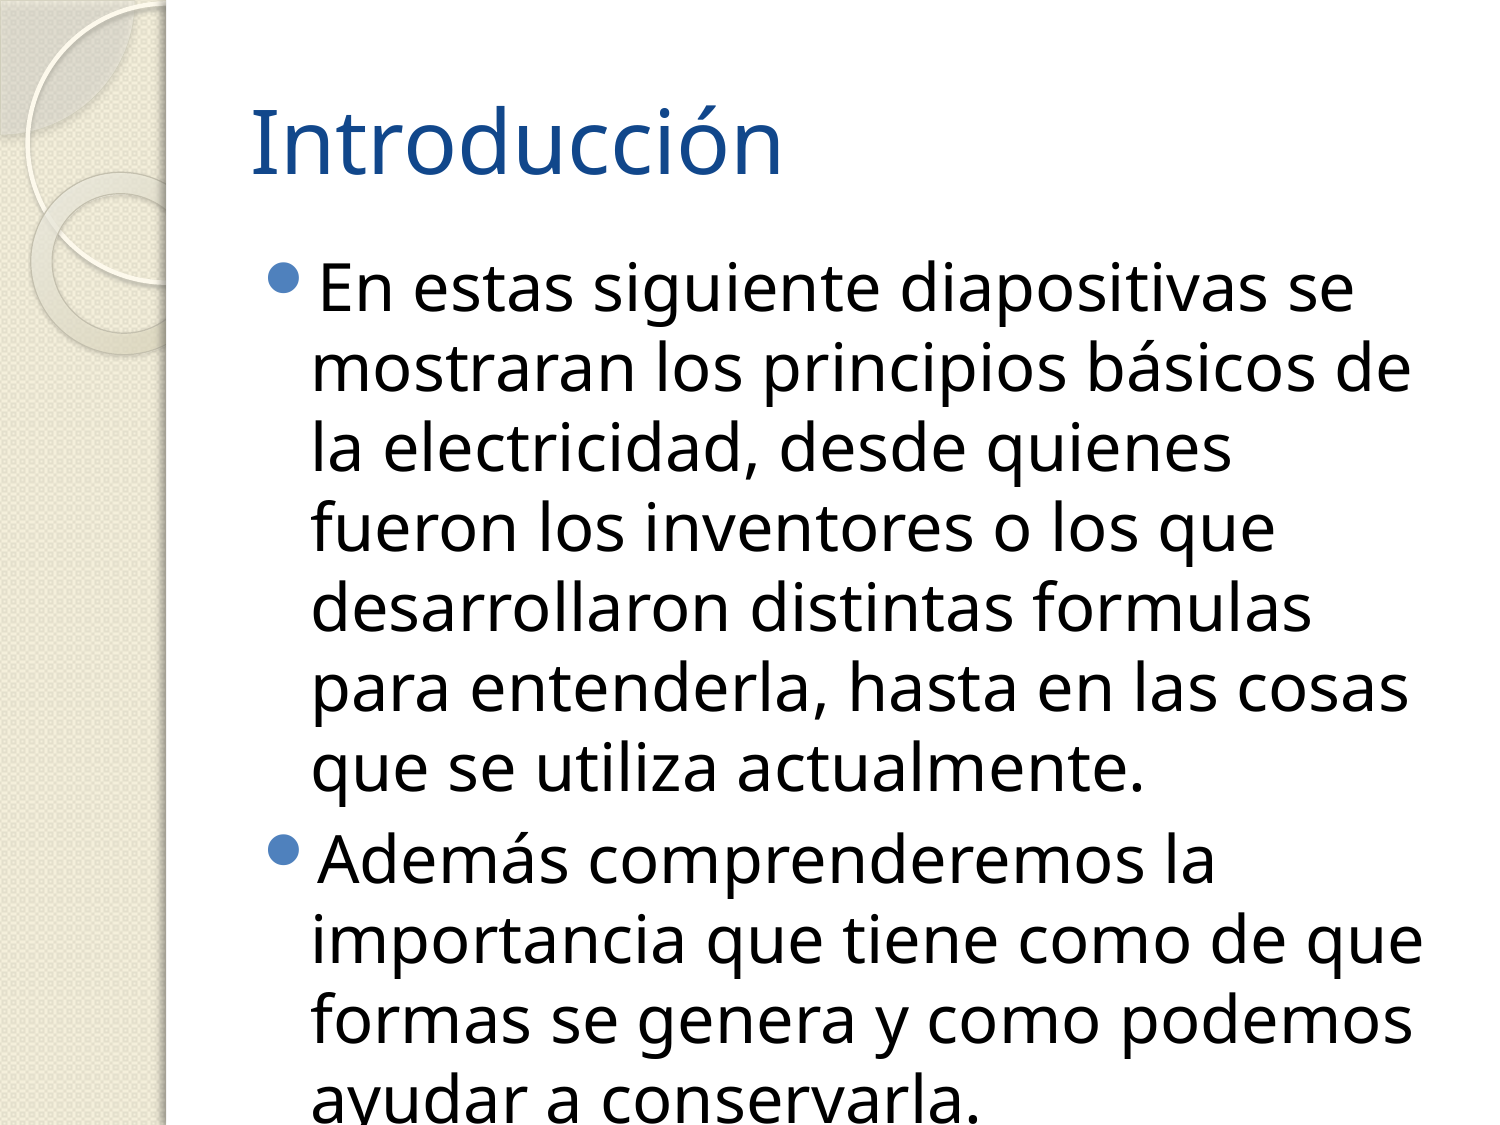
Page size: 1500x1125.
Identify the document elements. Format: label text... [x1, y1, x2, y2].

title Introducción [235, 45, 1466, 233]
list En estas siguiente diapositivas se mostraran los principios básicos de la electricidad, desde quienes fueron los inventores o los que desarrollaron distintas formulas para entenderla, hasta en las cosas que se utiliza actualmente. Además comprenderemos la importancia que tiene como de que formas se genera y como podemos ayudar a conservarla. [235, 237, 1466, 1025]
